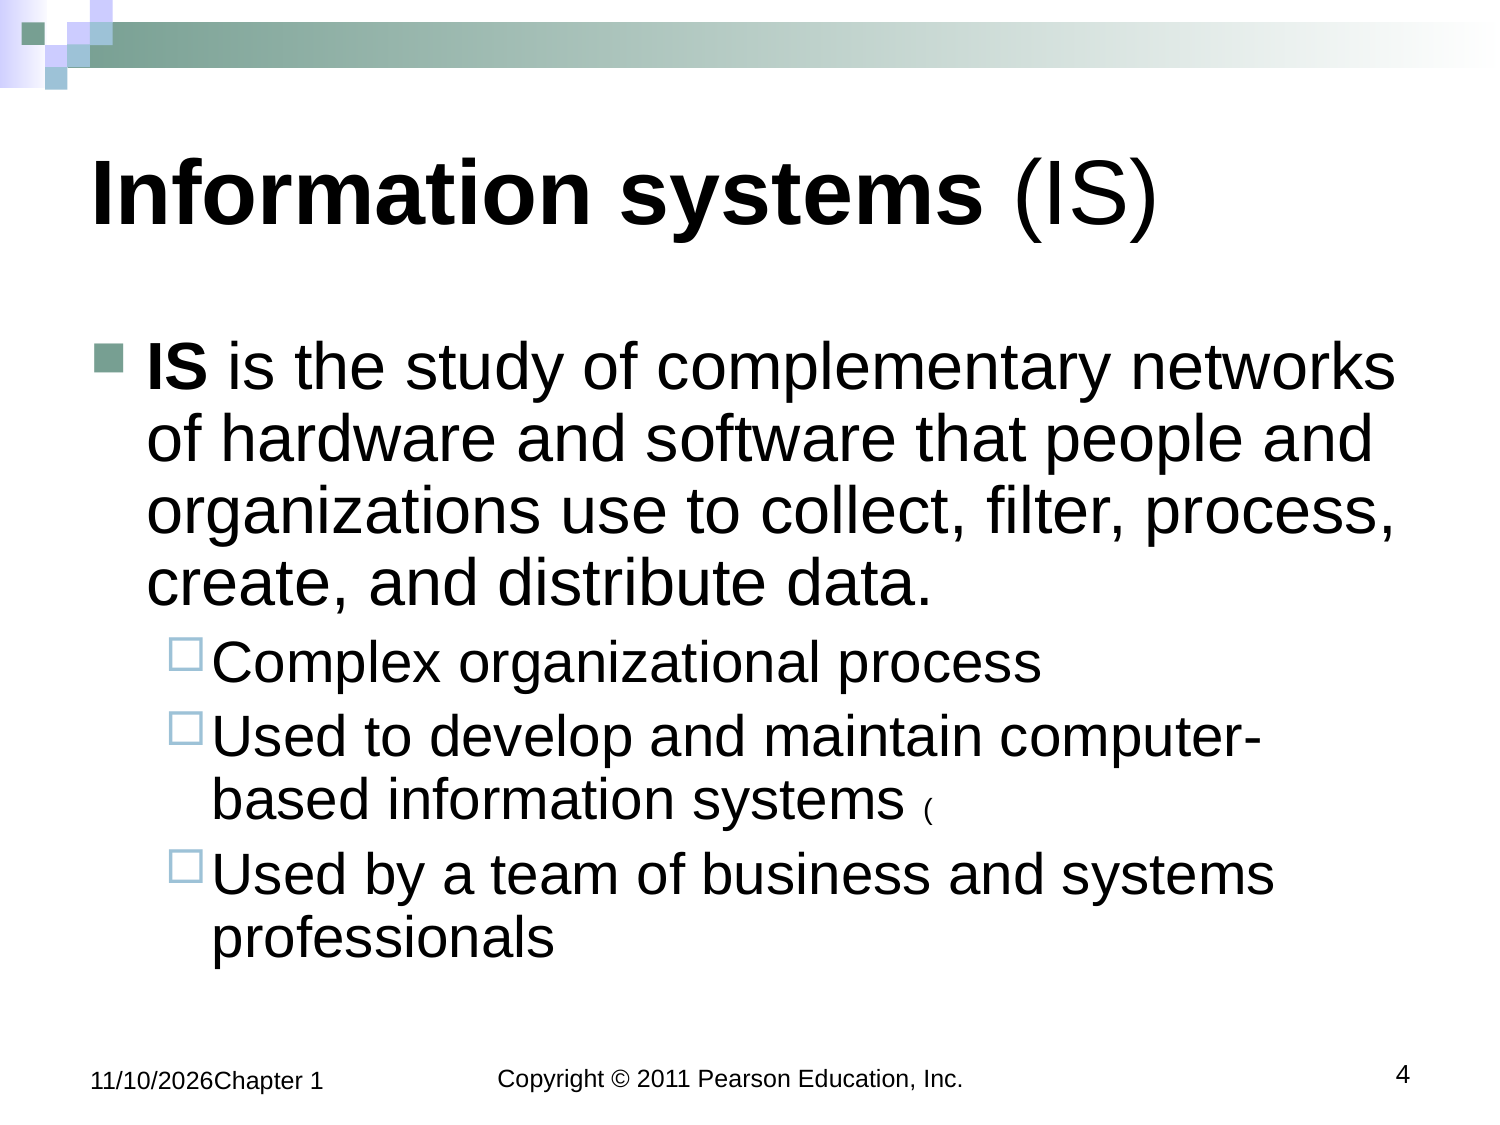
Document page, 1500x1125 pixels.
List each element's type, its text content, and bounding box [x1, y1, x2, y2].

list IS is the study of complementary networks of hardware and software that people and organizations use to collect, filter, process, create, and distribute data. Complex organizational process Used to develop and maintain computer-based information systems ( Used by a team of business and systems professionals [75, 324, 1425, 963]
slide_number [74, 1024, 426, 1103]
slide_number 4 [1074, 1024, 1426, 1101]
title Information systems (IS) [75, 75, 1425, 300]
footer Copyright © 2011 Pearson Education, Inc. [426, 1024, 1074, 1101]
